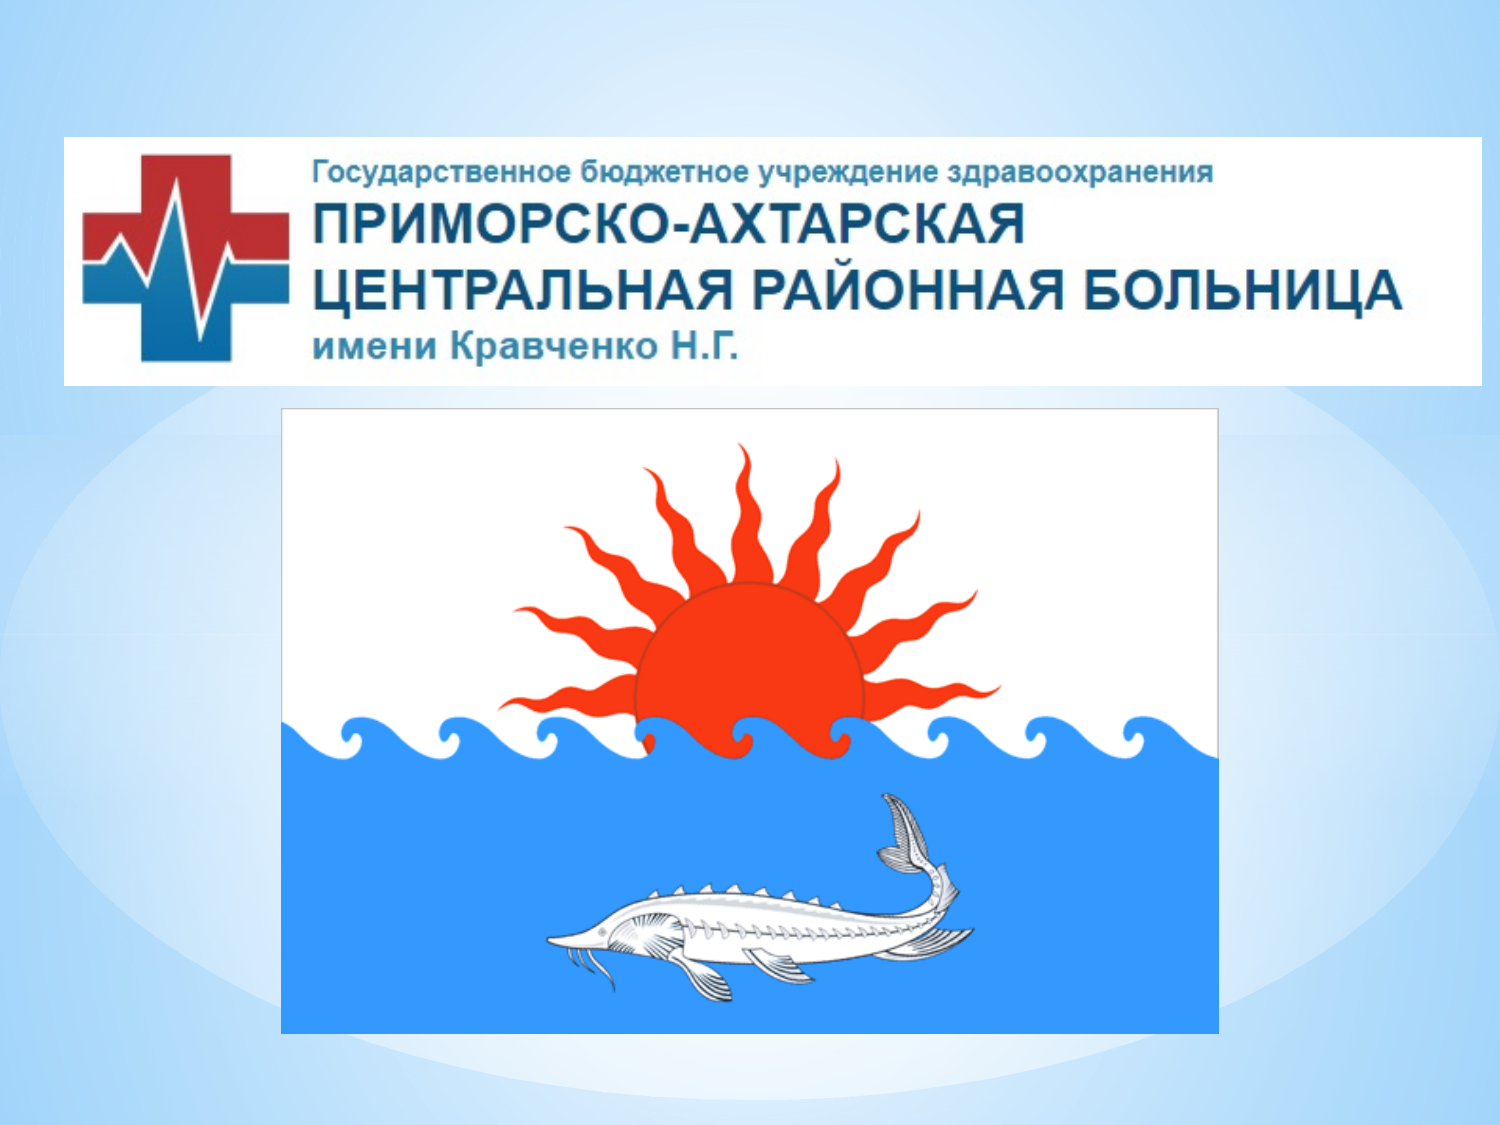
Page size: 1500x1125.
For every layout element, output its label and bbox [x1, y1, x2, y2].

picture [281, 408, 1219, 1035]
picture [64, 136, 1482, 386]
